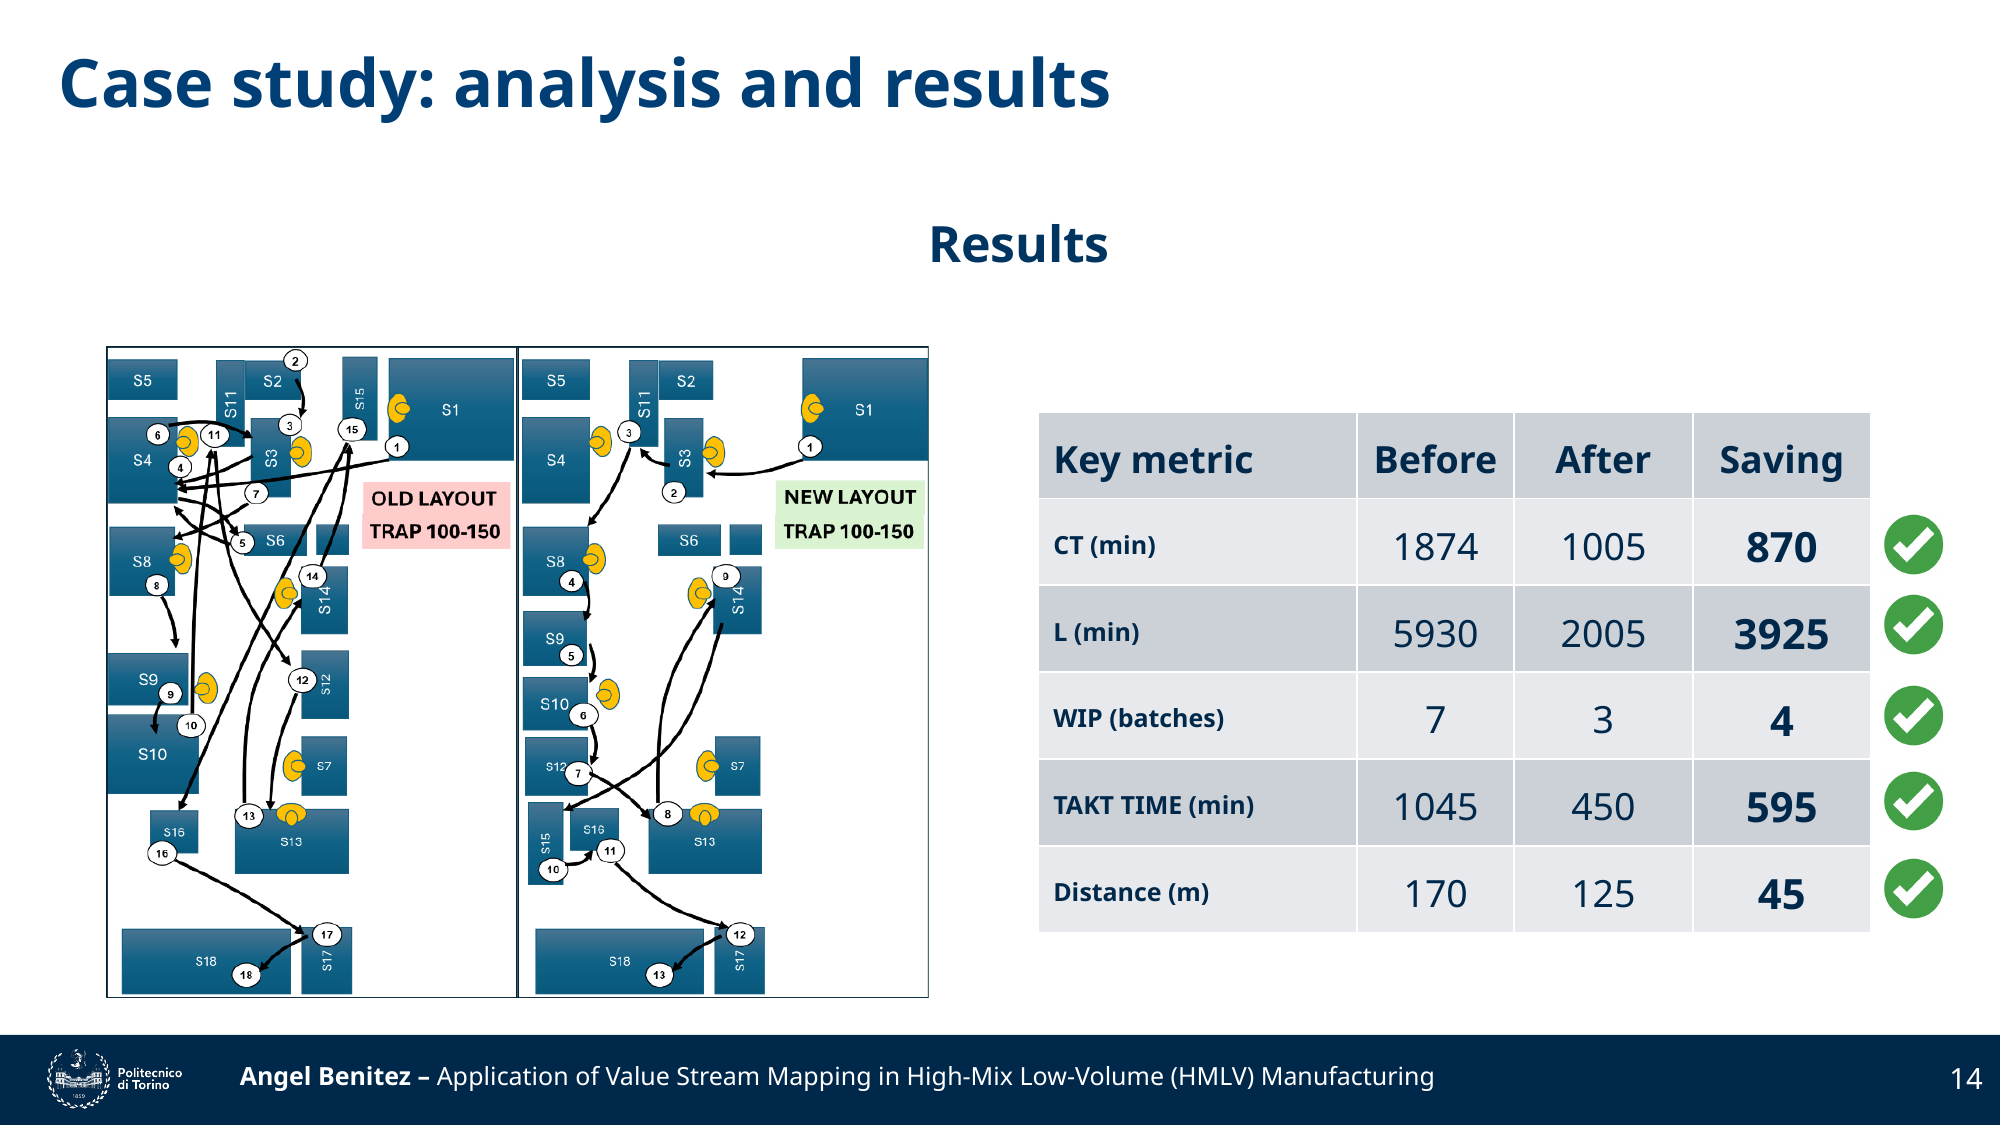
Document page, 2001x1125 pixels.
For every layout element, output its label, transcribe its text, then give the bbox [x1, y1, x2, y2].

table_cell 170 [1358, 847, 1513, 932]
text_box 14 [1925, 1053, 1998, 1114]
table_cell 1005 [1515, 499, 1692, 584]
table_cell L (min) [1039, 586, 1356, 671]
table_header After [1515, 413, 1692, 498]
table_cell 2005 [1515, 586, 1692, 671]
text_box Results [692, 192, 1346, 292]
picture [1882, 685, 1945, 746]
table_cell Distance (m) [1039, 847, 1356, 932]
table_cell 1045 [1358, 760, 1513, 845]
table_header Saving [1694, 413, 1870, 498]
table_cell WIP (batches) [1039, 673, 1356, 758]
picture [47, 1049, 182, 1109]
picture [1882, 771, 1945, 831]
table_cell 450 [1515, 760, 1692, 845]
text_box Angel Benitez – Application of Value Stream Mapping in High-Mix Low-Volume (HMLV) Manufacturing [224, 1053, 1925, 1114]
picture [1882, 858, 1945, 919]
table_cell 1874 [1358, 499, 1513, 584]
table_cell 7 [1358, 673, 1513, 758]
table_cell 4 [1694, 673, 1870, 758]
table_cell 125 [1515, 847, 1692, 932]
table_cell 3 [1515, 673, 1692, 758]
title Case study: analysis and results [43, 29, 1957, 207]
picture [108, 348, 515, 998]
table_cell 870 [1694, 499, 1870, 584]
table_cell 3925 [1694, 586, 1870, 671]
table_header Before [1358, 413, 1513, 498]
picture [520, 348, 929, 998]
table_header Key metric [1039, 413, 1356, 498]
table_cell 595 [1694, 760, 1870, 845]
table_cell 45 [1694, 847, 1870, 932]
table_cell 5930 [1358, 586, 1513, 671]
picture [1882, 514, 1945, 575]
picture [1882, 594, 1945, 655]
table_cell TAKT TIME (min) [1039, 760, 1356, 845]
table_cell CT (min) [1039, 499, 1356, 584]
